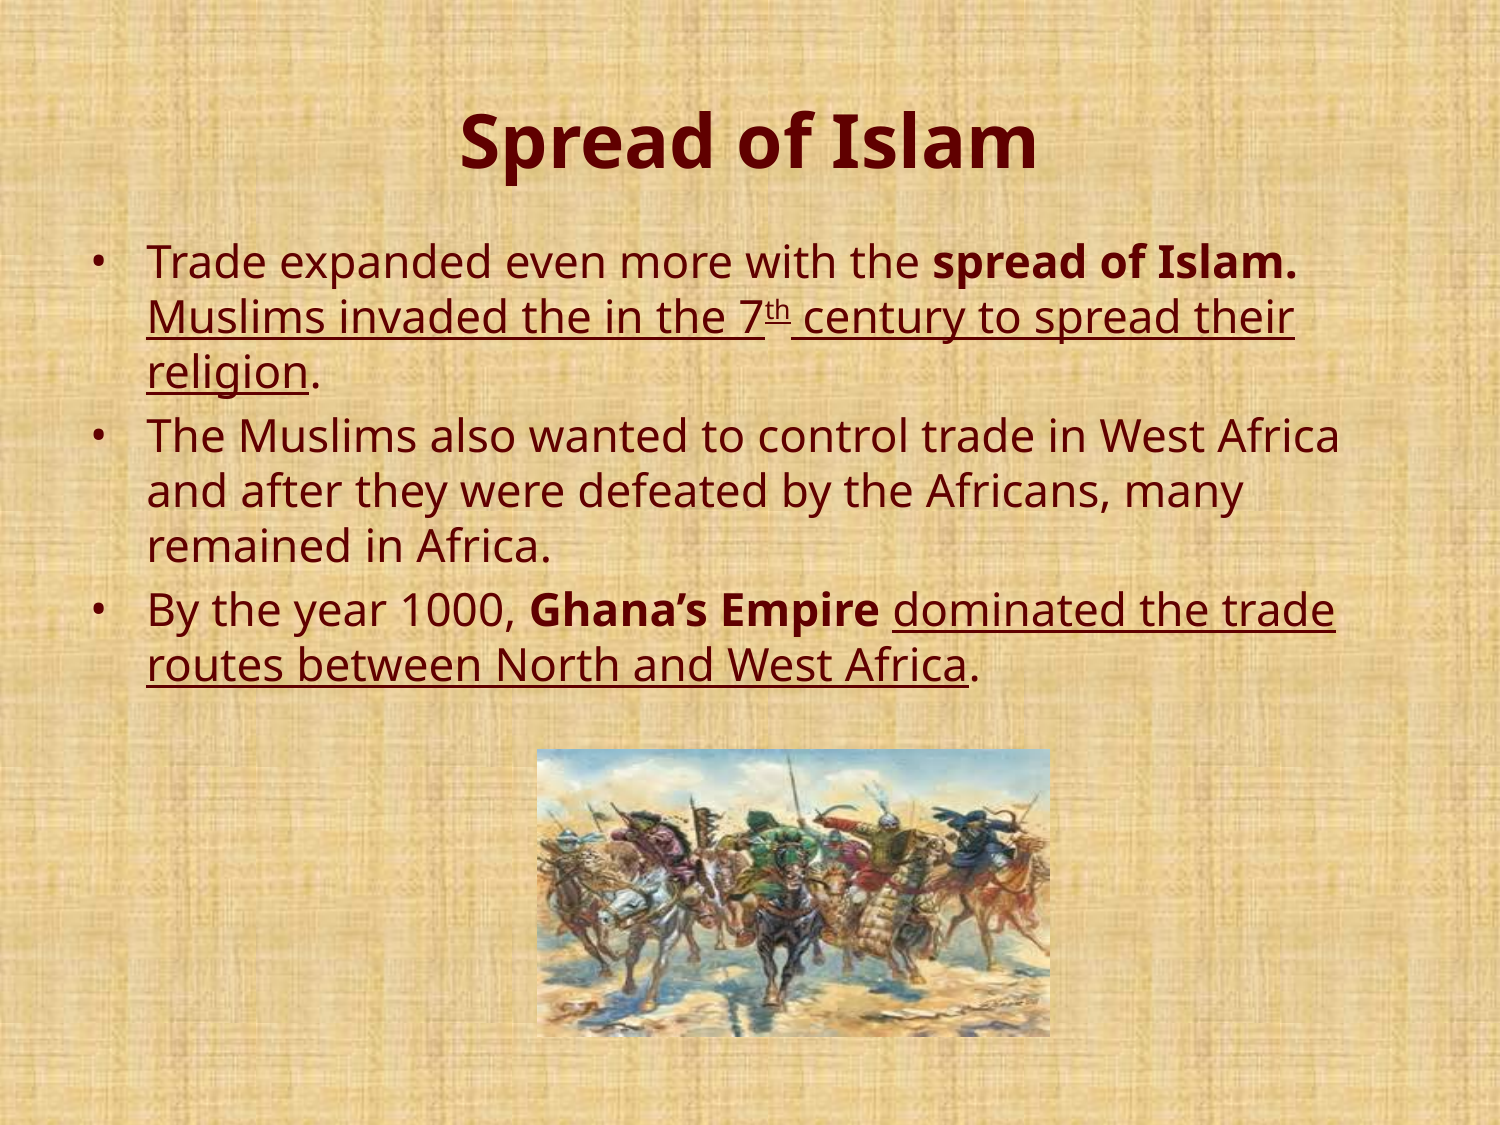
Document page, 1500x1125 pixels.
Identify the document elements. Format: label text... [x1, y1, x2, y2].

title Spread of Islam [75, 45, 1425, 224]
list Trade expanded even more with the spread of Islam. Muslims invaded the in the 7th century to spread their religion. The Muslims also wanted to control trade in West Africa and after they were defeated by the Africans, many remained in Africa. By the year 1000, Ghana’s Empire dominated the trade routes between North and West Africa. [75, 224, 1425, 1005]
picture [0, 0, 1500, 1125]
